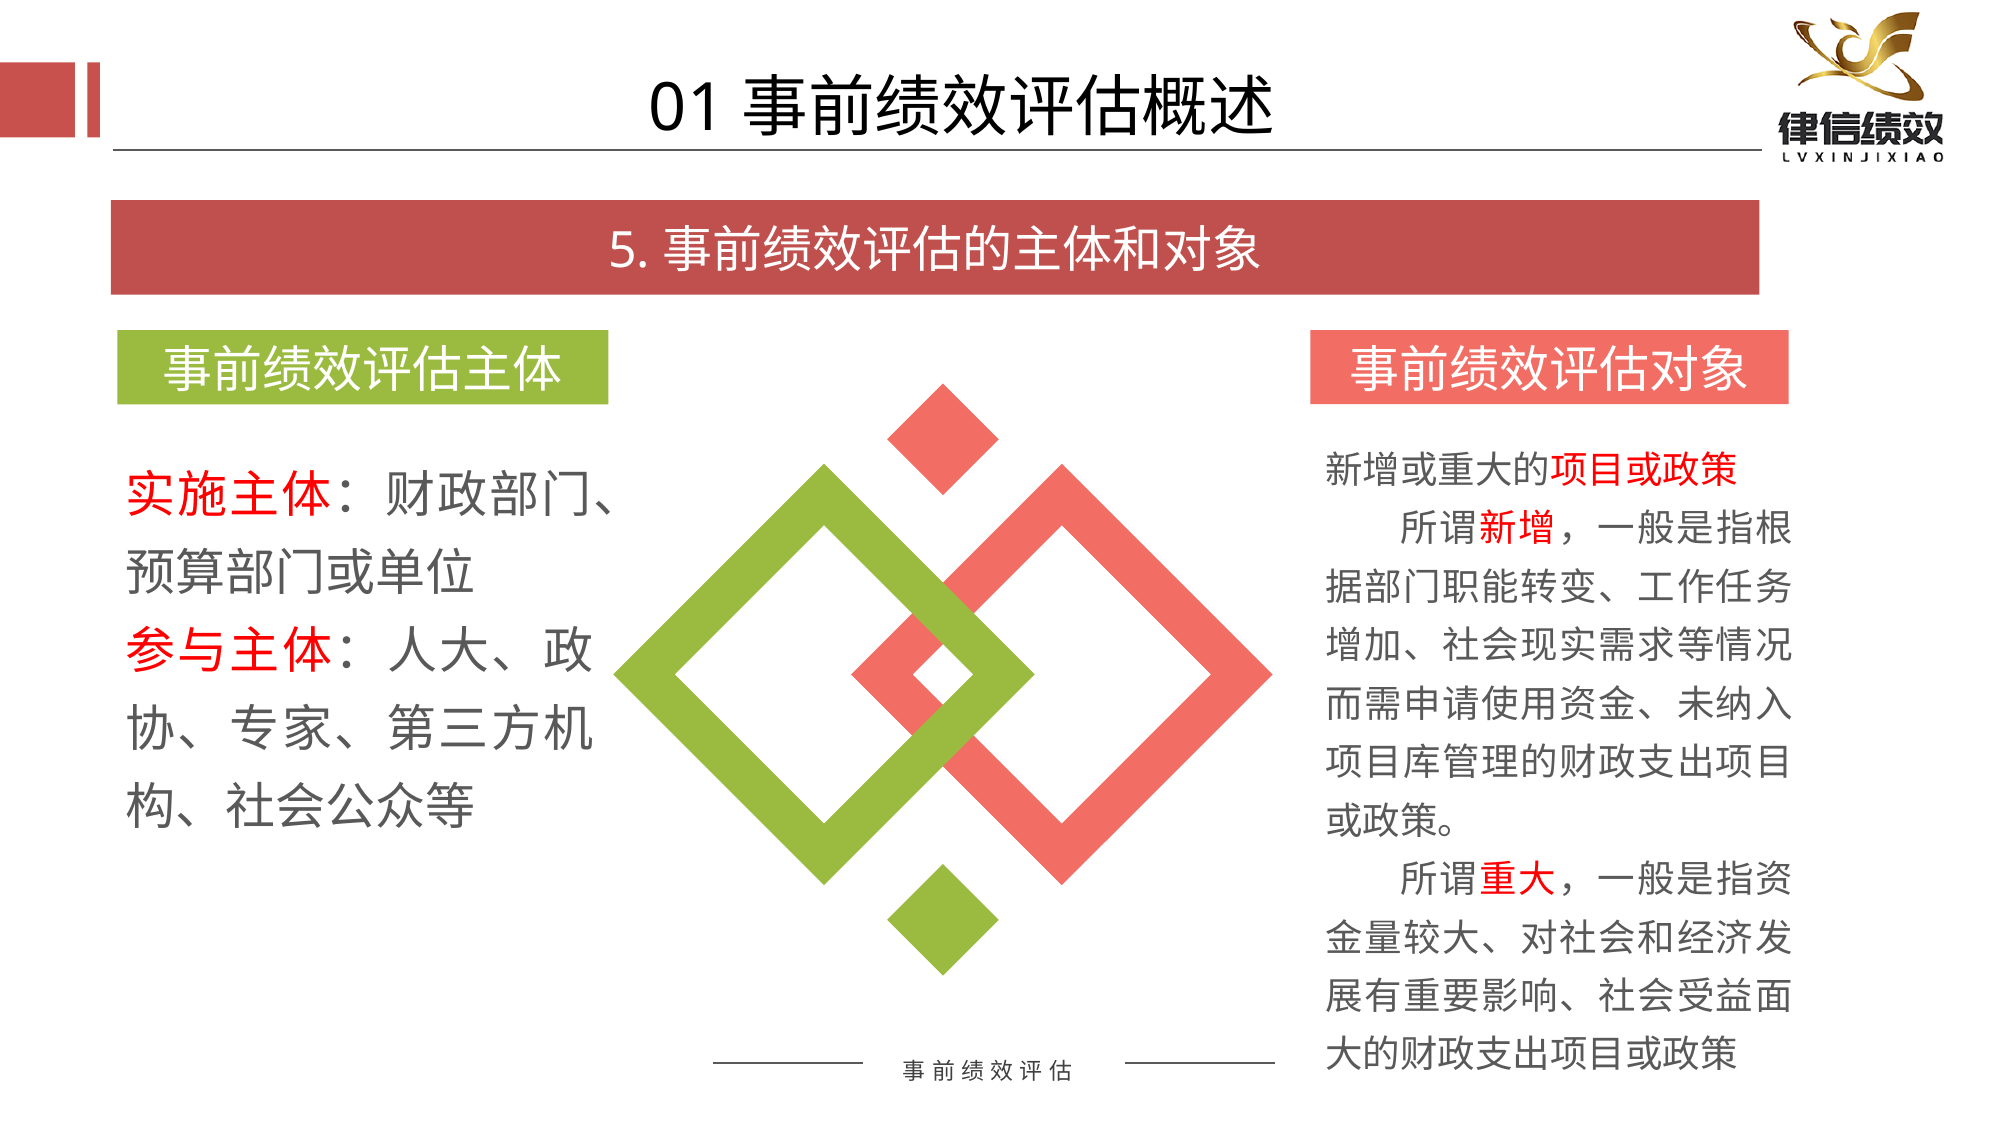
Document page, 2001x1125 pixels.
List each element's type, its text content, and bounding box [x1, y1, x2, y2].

text_box 实施主体：财政部门、预算部门或单位 参与主体：人大、政协、专家、第三方机构、社会公众等 [110, 437, 609, 842]
text_box 新增或重大的项目或政策 所谓新增，一般是指根据部门职能转变、工作任务增加、社会现实需求等情况而需申请使用资金、未纳入项目库管理的财政支出项目或政策。 所谓重大，一般是指资金量较大、对社会和经济发展有重要影响、社会受益面大的财政支出项目或政策 [1310, 424, 1808, 1083]
text_box 事前绩效评估主体 [115, 328, 610, 407]
text_box 事前绩效评估对象 [1308, 328, 1791, 406]
text_box 01事前绩效评估概述 [575, 62, 1350, 145]
picture [1762, 0, 1959, 175]
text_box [674, 399, 1212, 960]
text_box 5.事前绩效评估的主体和对象 [109, 198, 1762, 297]
